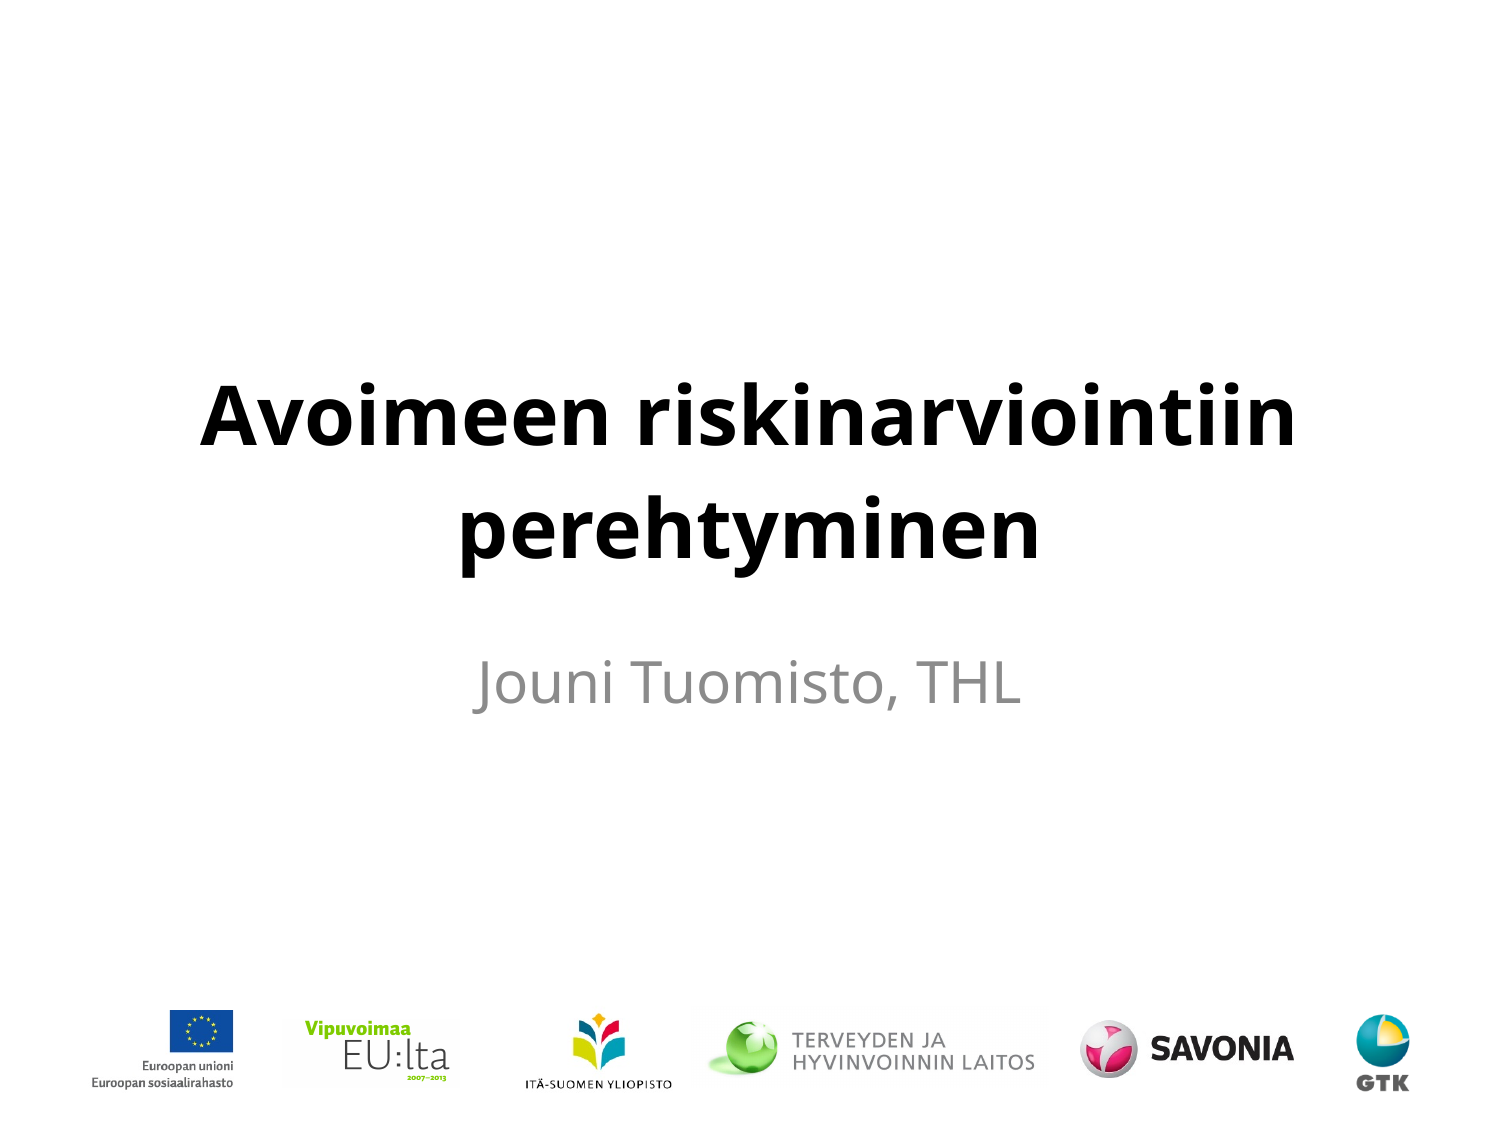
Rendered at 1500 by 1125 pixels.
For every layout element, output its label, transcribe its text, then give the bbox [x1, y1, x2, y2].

picture [505, 993, 1049, 1112]
title Avoimeen riskinarviointiin perehtyminen [112, 349, 1388, 591]
picture [88, 1010, 234, 1105]
picture [1353, 1011, 1412, 1094]
subtitle Jouni Tuomisto, THL [225, 637, 1275, 925]
picture [1080, 1020, 1294, 1078]
picture [282, 1019, 460, 1088]
